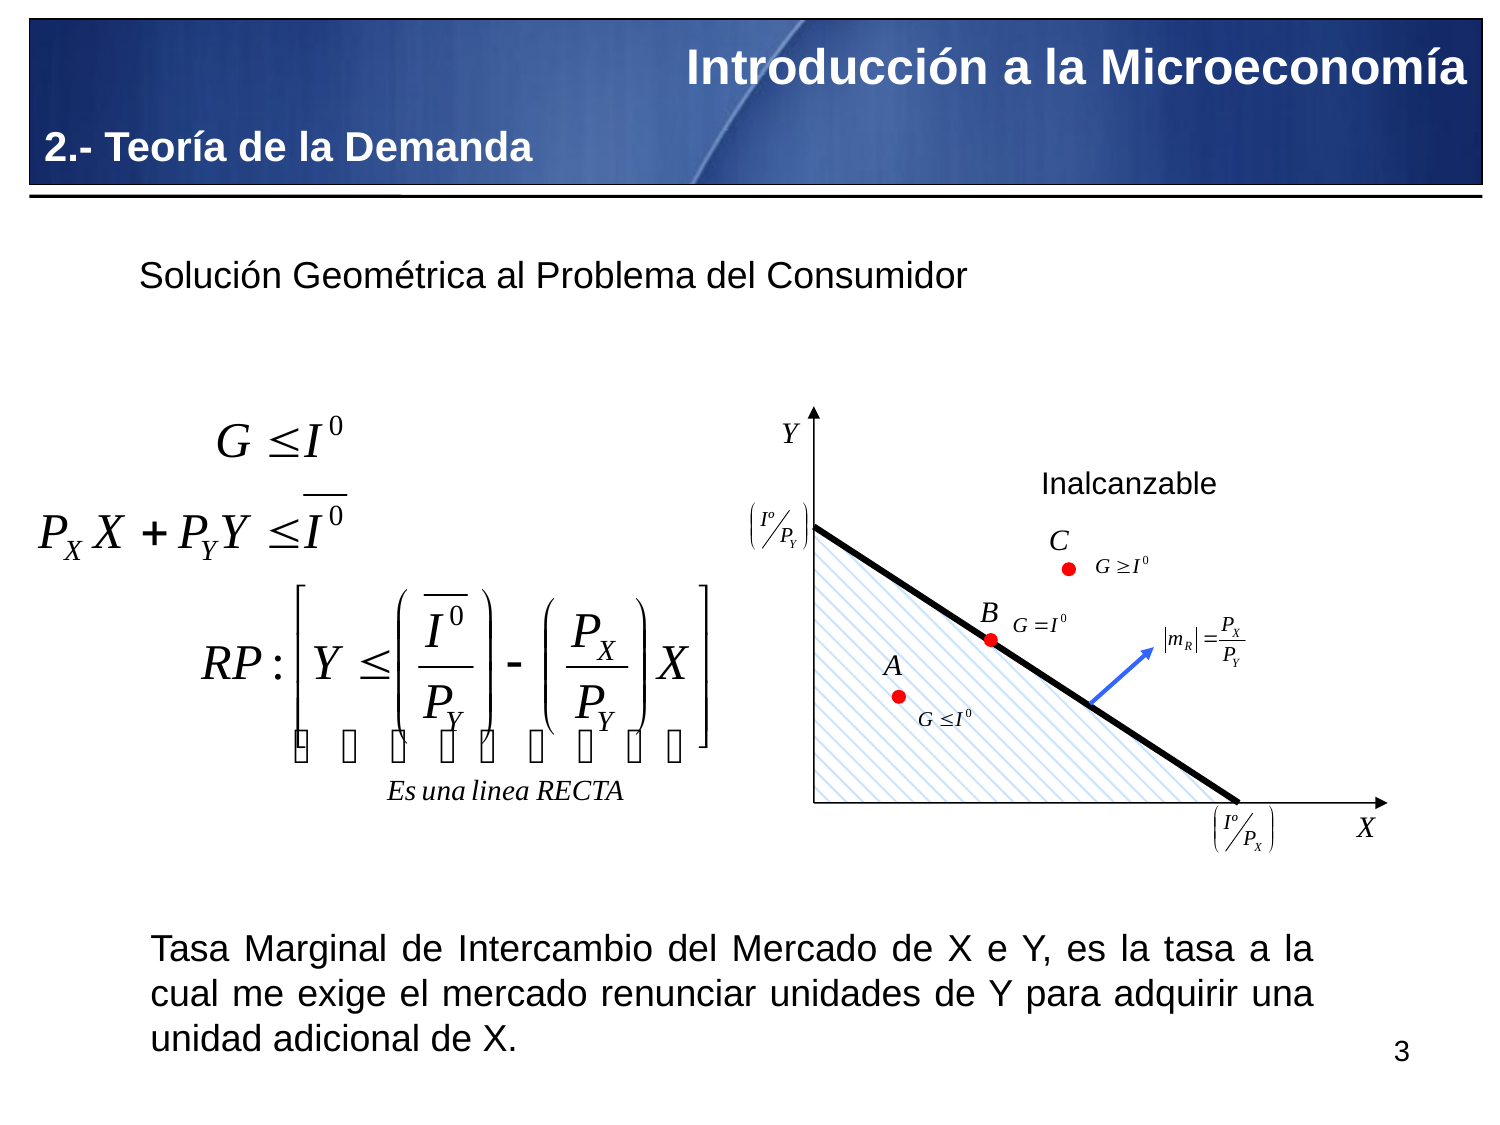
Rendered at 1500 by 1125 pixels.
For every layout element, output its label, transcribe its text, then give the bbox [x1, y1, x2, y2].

text_box Introducción a la Microeconomía [608, 26, 1483, 102]
text_box 2.- Teoría de la Demanda [29, 112, 585, 178]
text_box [746, 405, 1389, 858]
slide_number 3 [1074, 1024, 1426, 1103]
text_box Tasa Marginal de Intercambio del Mercado de X e Y, es la tasa a la cual me exige el mercado renunciar unidades de Y para adquirir una unidad adicional de X. [135, 916, 1329, 1067]
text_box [29, 402, 726, 811]
text_box Solución Geométrica al Problema del Consumidor [123, 243, 1081, 304]
text_box [29, 19, 1483, 185]
